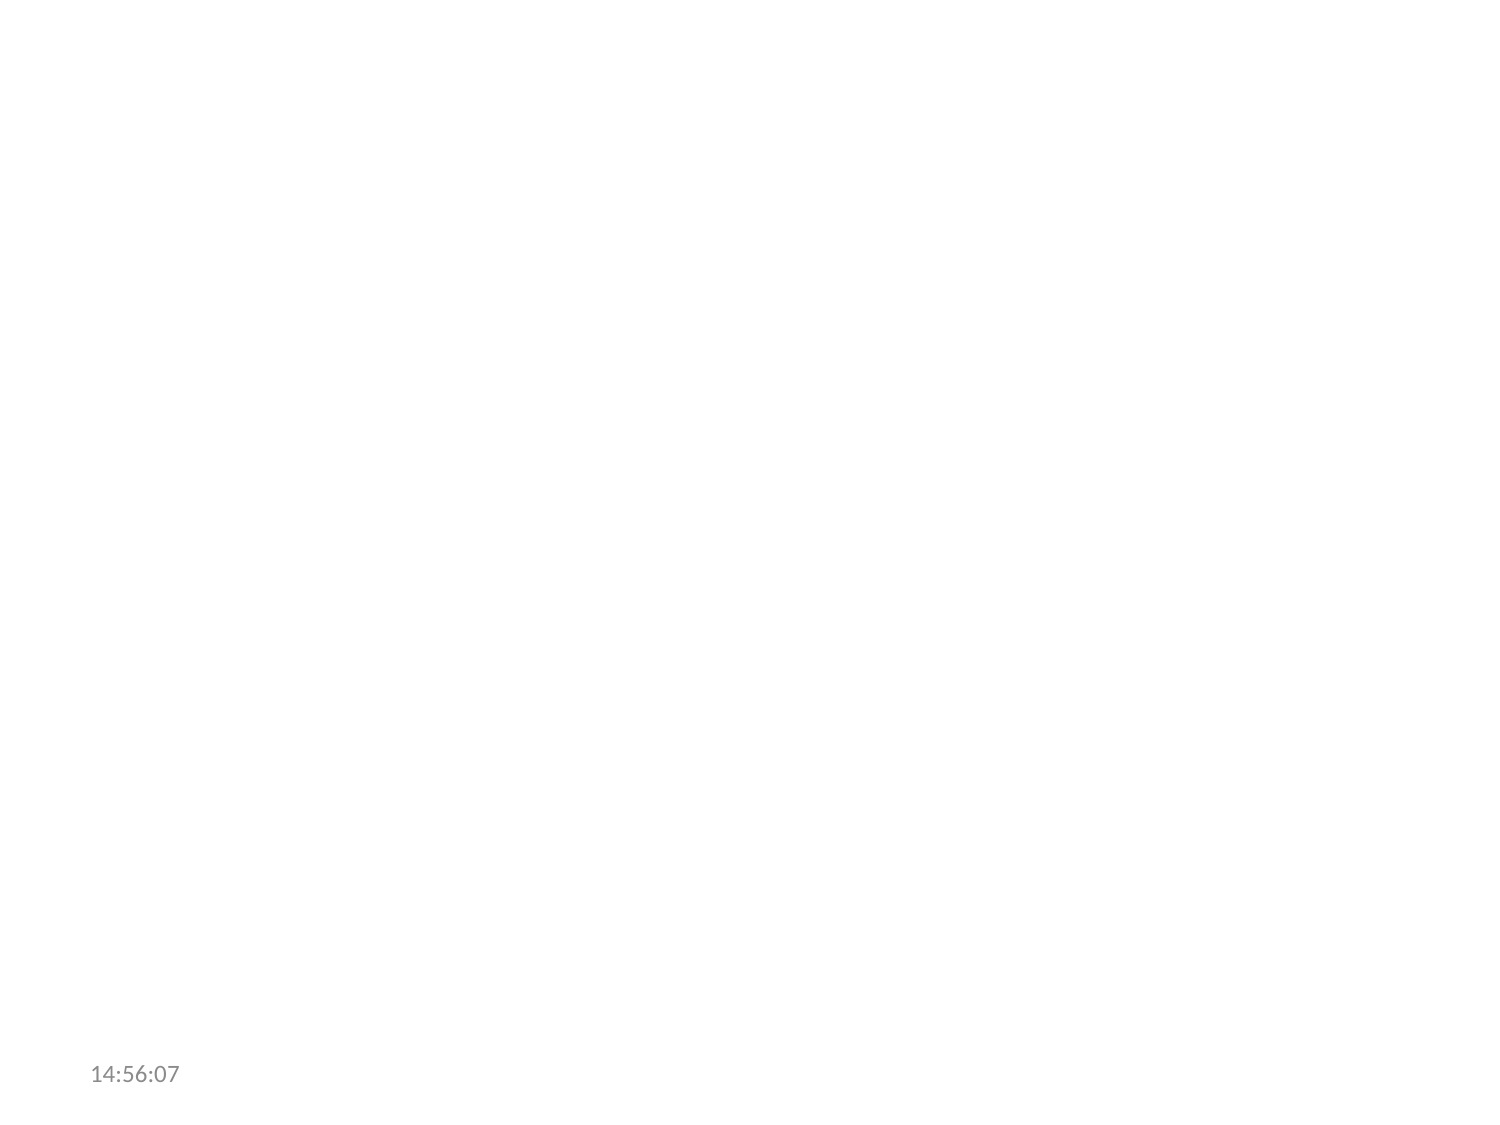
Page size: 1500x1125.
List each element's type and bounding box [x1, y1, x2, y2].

slide_number [75, 1042, 425, 1103]
